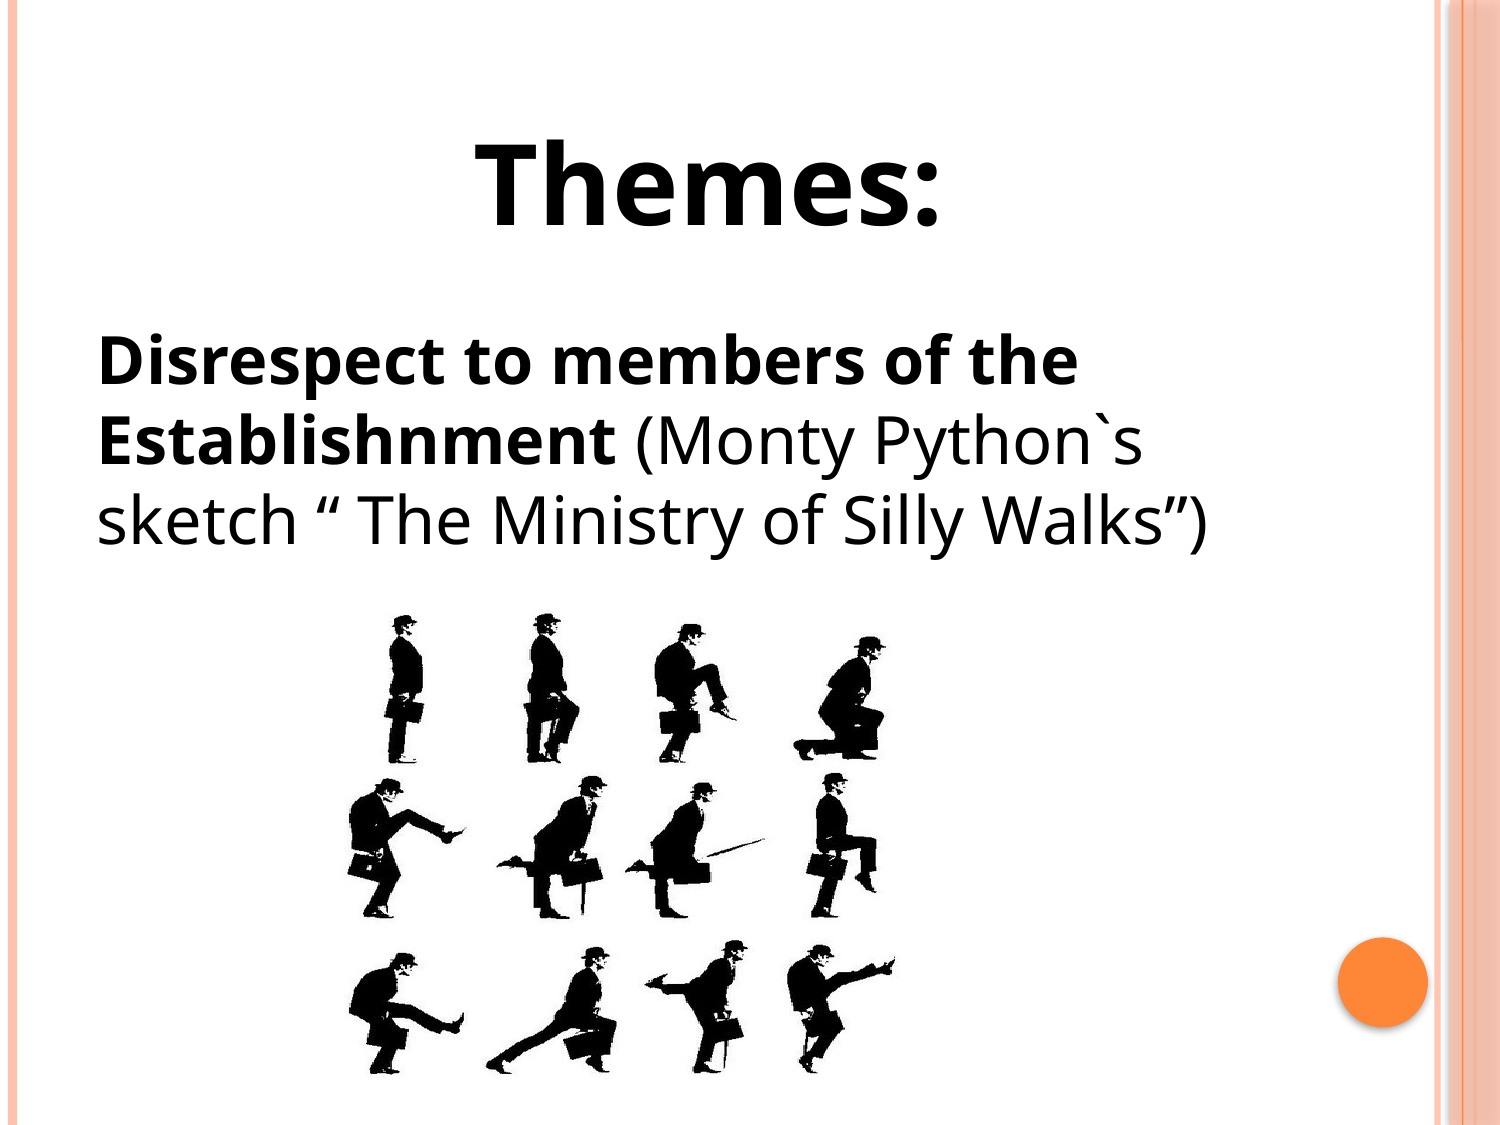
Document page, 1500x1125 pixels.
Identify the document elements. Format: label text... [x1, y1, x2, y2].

text_box Themes: Disrespect to members of the Establishnment (Monty Python`s sketch “ The Ministry of Silly Walks”) [82, 105, 1336, 566]
picture [338, 608, 903, 1079]
